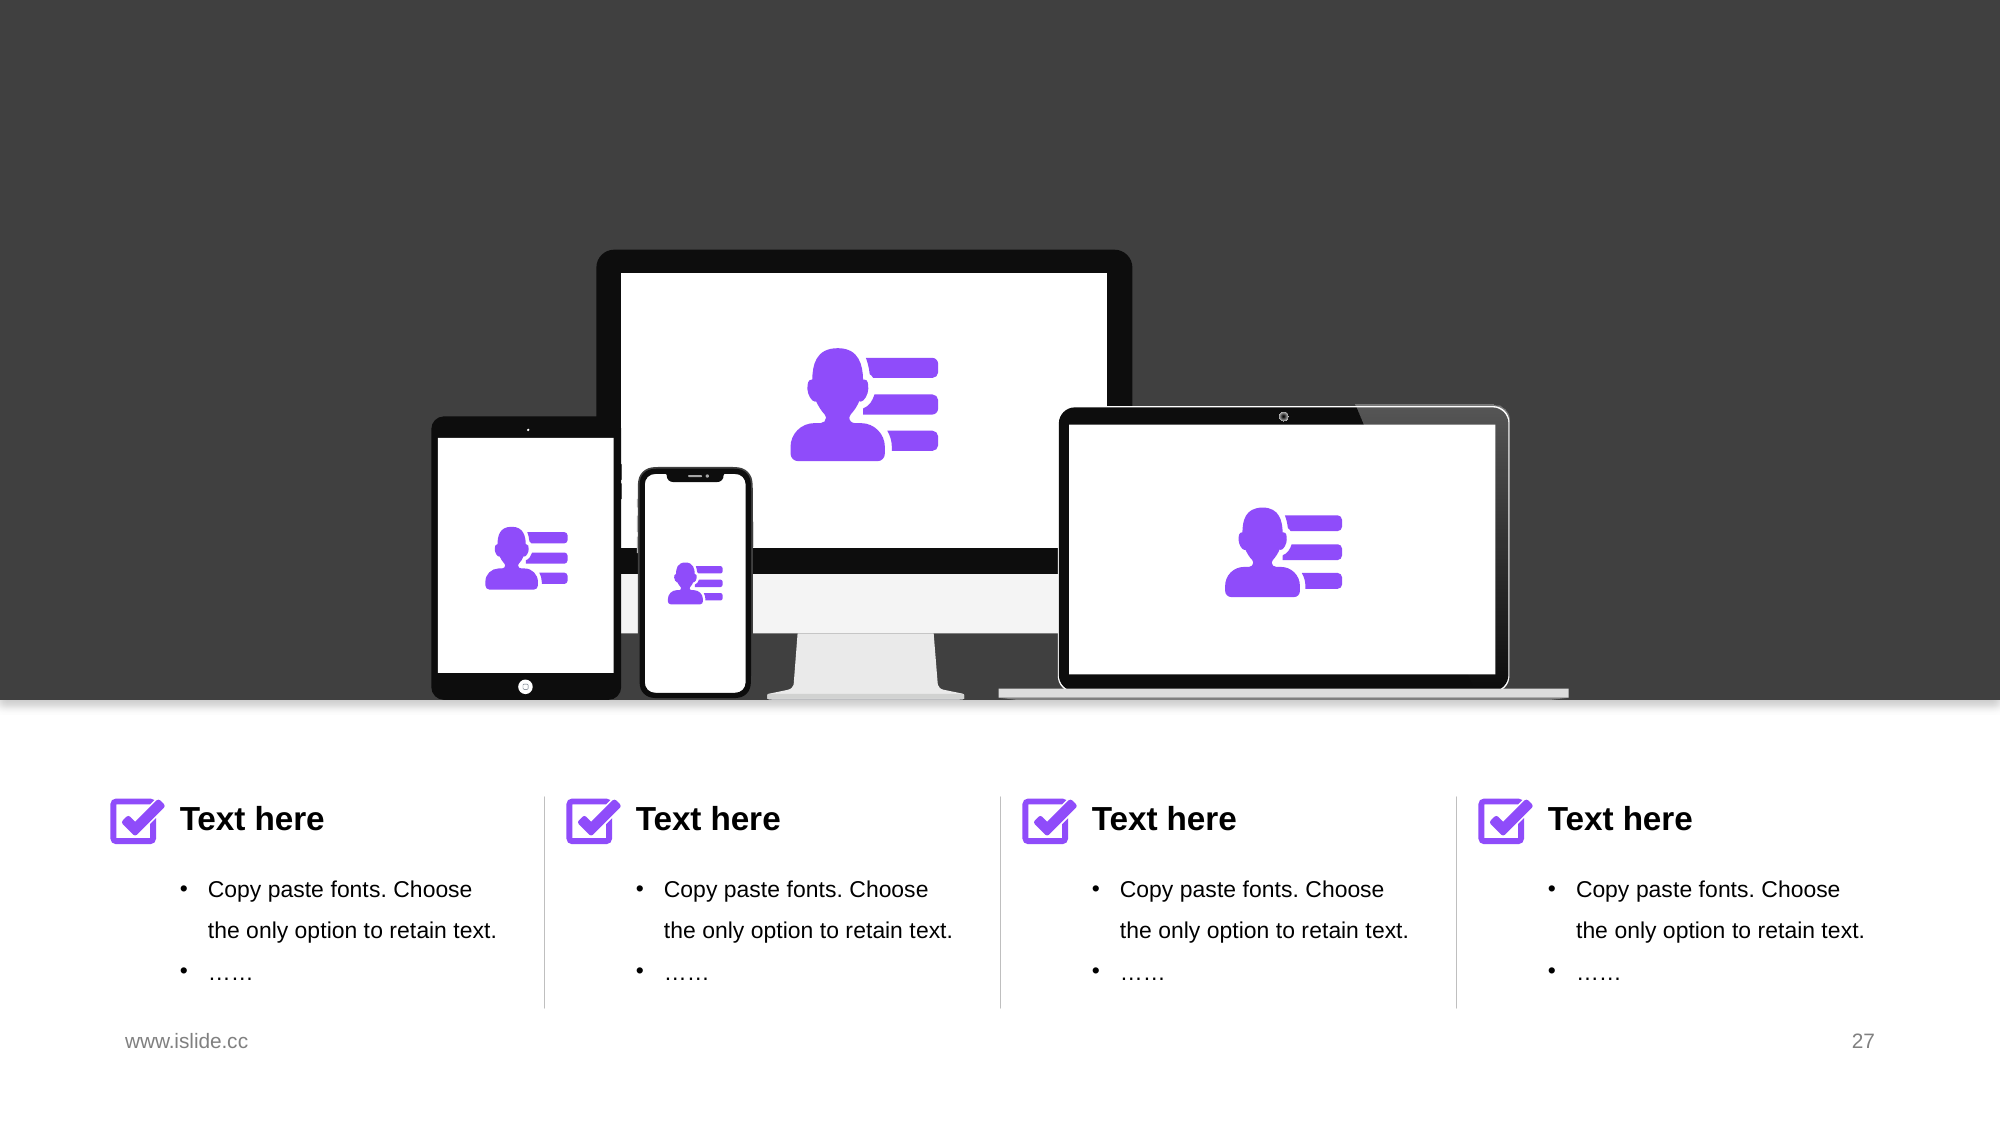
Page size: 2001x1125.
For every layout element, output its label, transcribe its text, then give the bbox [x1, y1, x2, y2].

slide_number 27 [1412, 1023, 1890, 1058]
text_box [0, 0, 2000, 1009]
footer www.islide.cc [109, 1023, 790, 1058]
